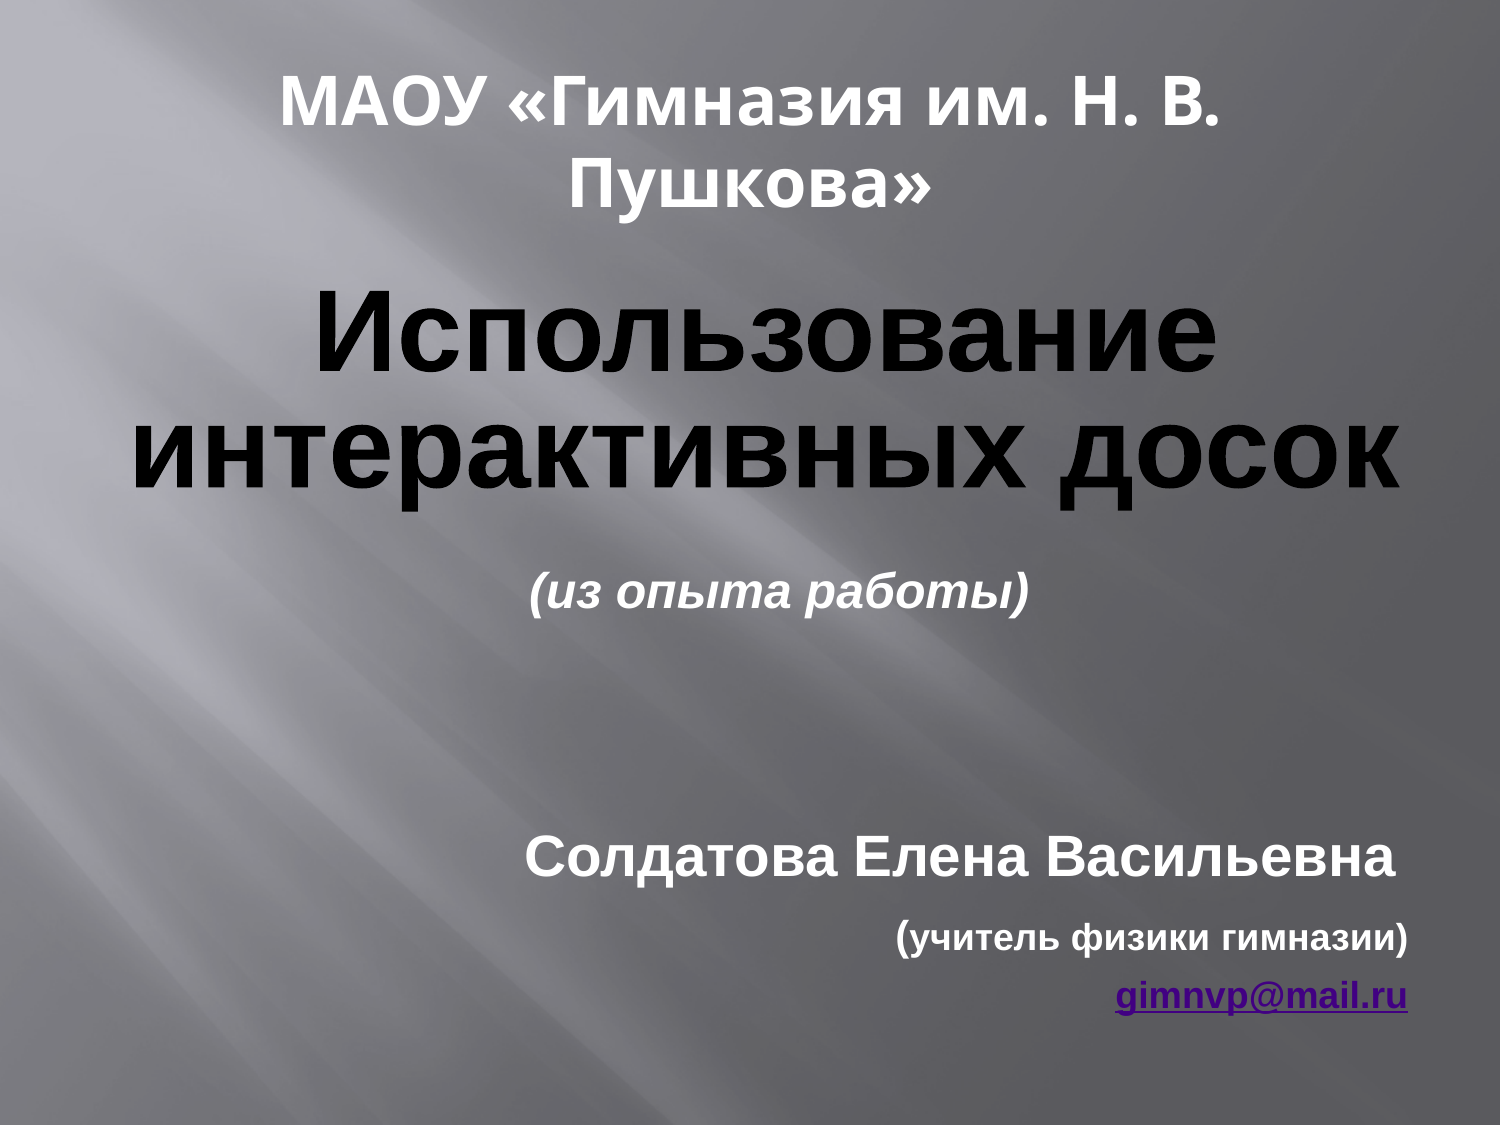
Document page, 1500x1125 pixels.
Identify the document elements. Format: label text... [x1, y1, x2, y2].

text_box (из опыта работы) [147, 550, 1412, 626]
title МАОУ «Гимназия им. Н. В. Пушкова» [75, 45, 1425, 233]
text_box Солдатова Елена Васильевна (учитель физики гимназии) gimnvp@mail.ru [29, 810, 1424, 1082]
